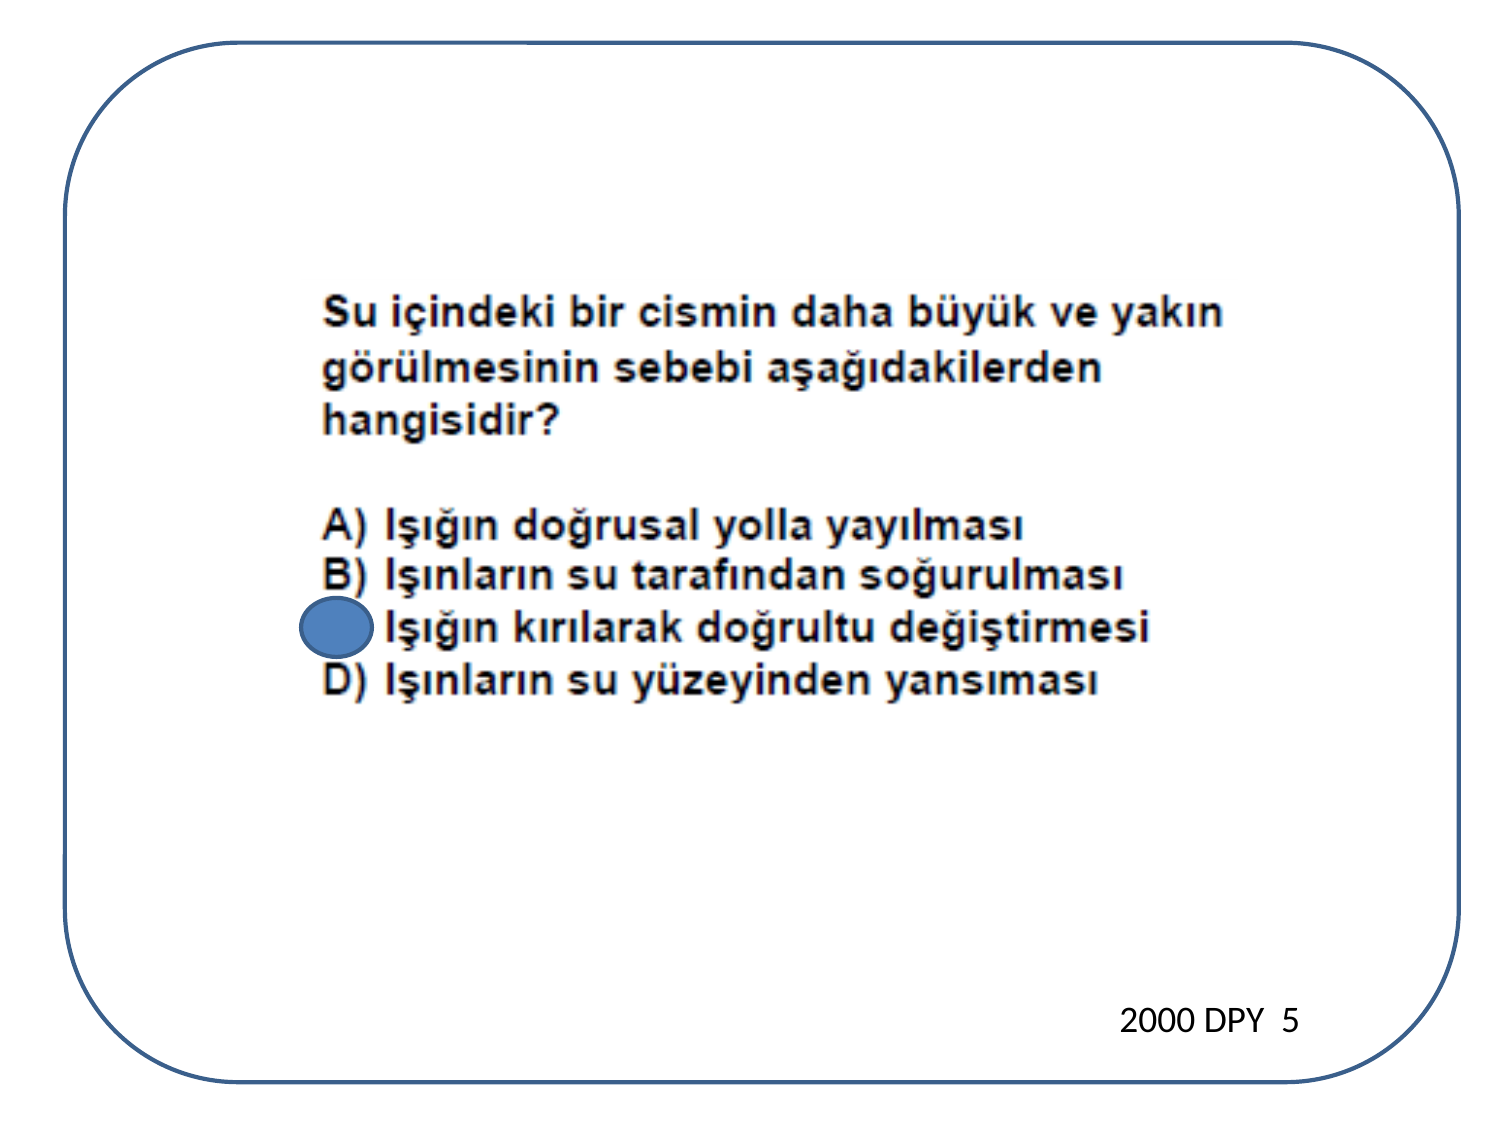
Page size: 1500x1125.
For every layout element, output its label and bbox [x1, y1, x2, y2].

picture [300, 278, 1238, 716]
text_box [62, 40, 1461, 1085]
